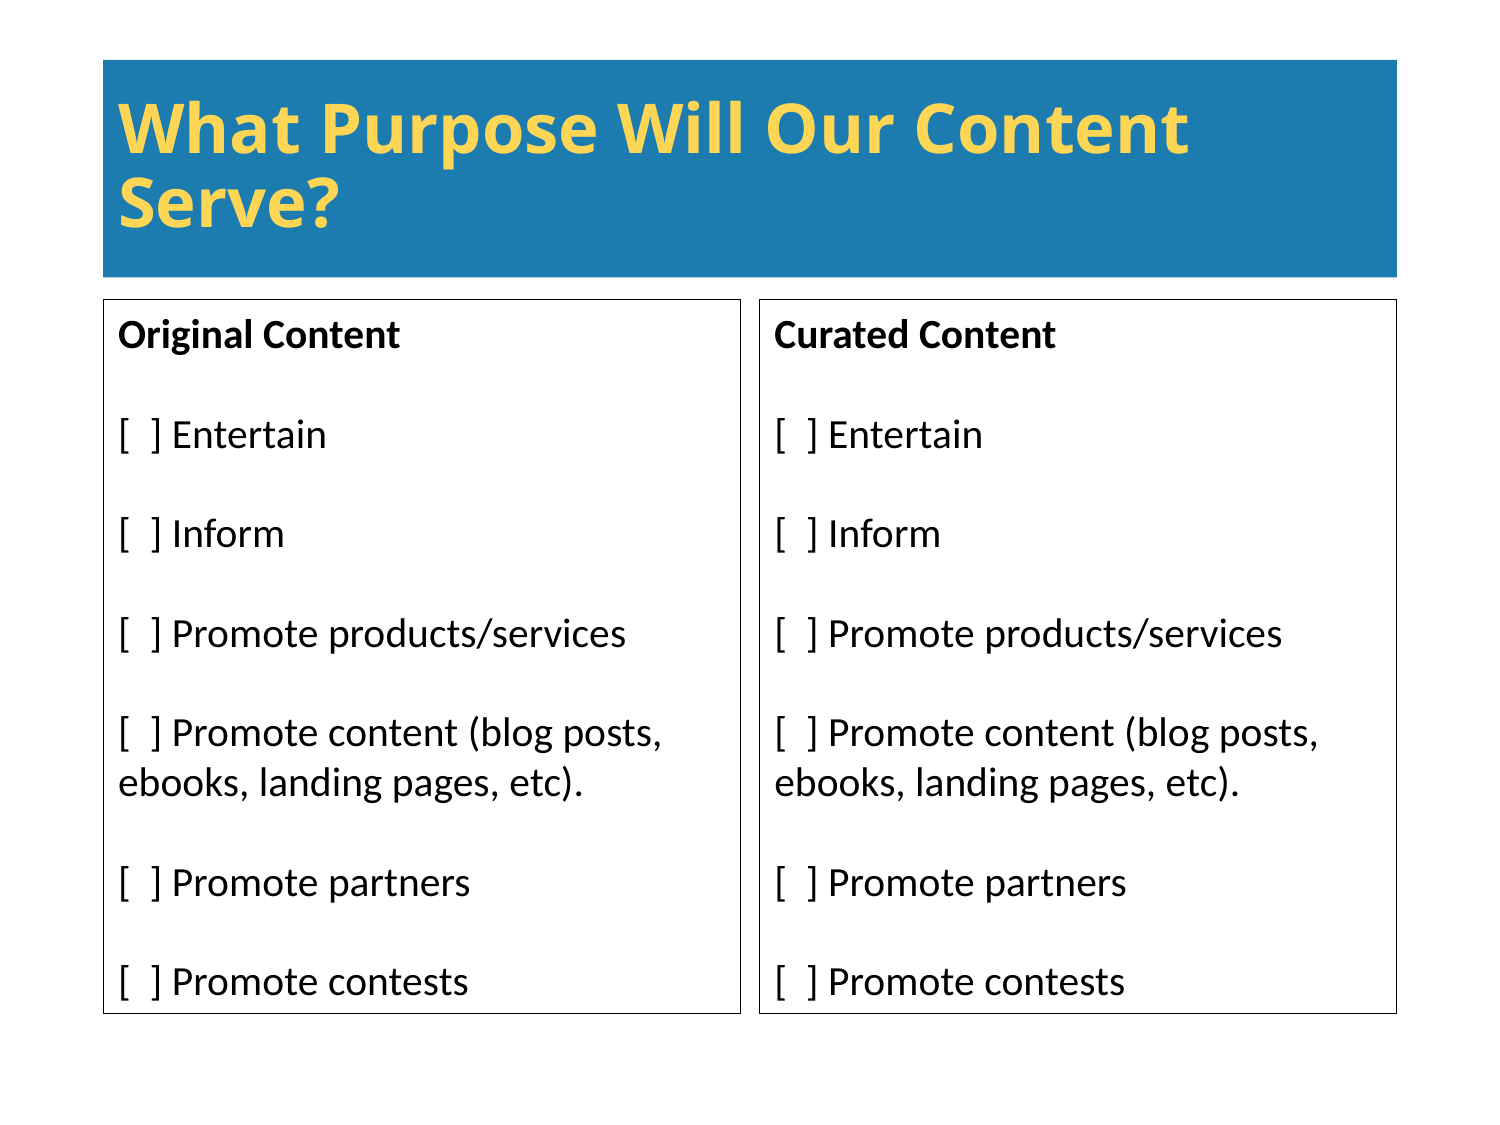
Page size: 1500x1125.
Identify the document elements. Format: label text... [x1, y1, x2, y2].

list Original Content [ ] Entertain [ ] Inform [ ] Promote products/services [ ] Promote content (blog posts, ebooks, landing pages, etc). [ ] Promote partners [ ] Promote contests [103, 299, 741, 1014]
list Curated Content [ ] Entertain [ ] Inform [ ] Promote products/services [ ] Promote content (blog posts, ebooks, landing pages, etc). [ ] Promote partners [ ] Promote contests [759, 299, 1397, 1014]
title What Purpose Will Our Content Serve? [103, 59, 1397, 278]
